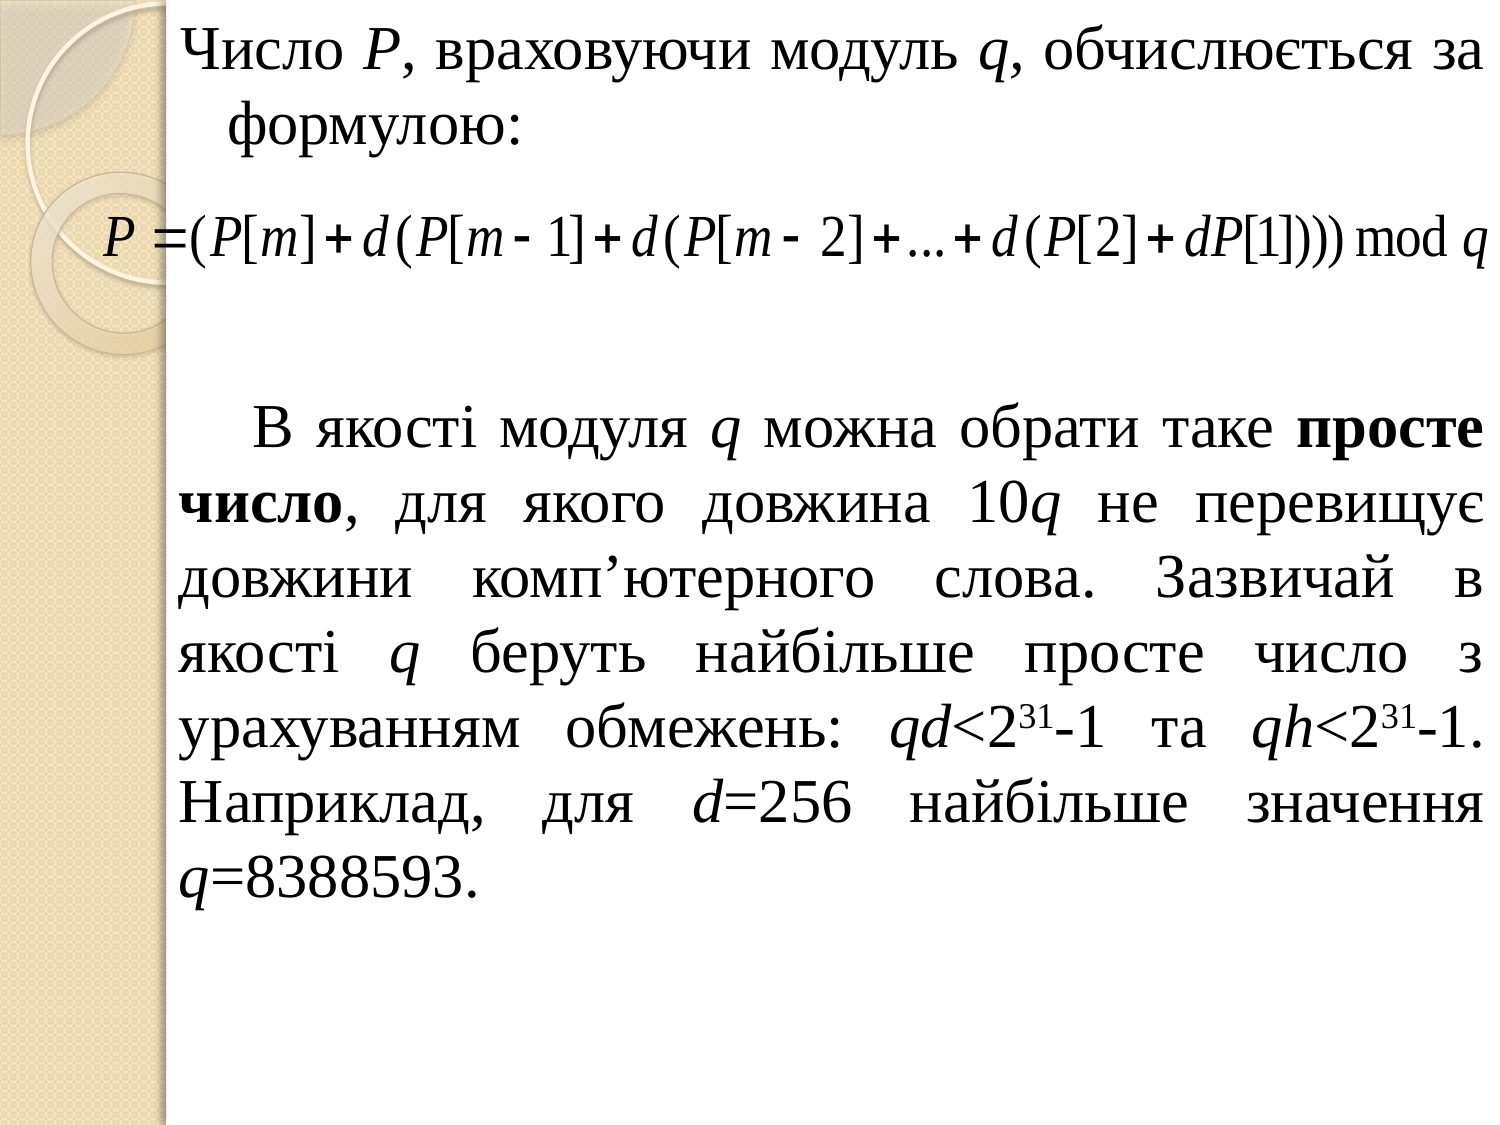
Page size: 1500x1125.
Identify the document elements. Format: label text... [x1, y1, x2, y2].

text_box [93, 201, 1500, 282]
text_box В якості модуля q можна обрати таке просте число, для якого довжина 10q не перевищує довжини комп’ютерного слова. Зазвичай в якості q беруть найбільше просте число з урахуванням обмежень: qd<231-1 та qh<231-1. Наприклад, для d=256 найбільше значення q=8388593. [163, 377, 1500, 918]
list Число Р, враховуючи модуль q, обчислюється за формулою: [152, 1, 1500, 188]
